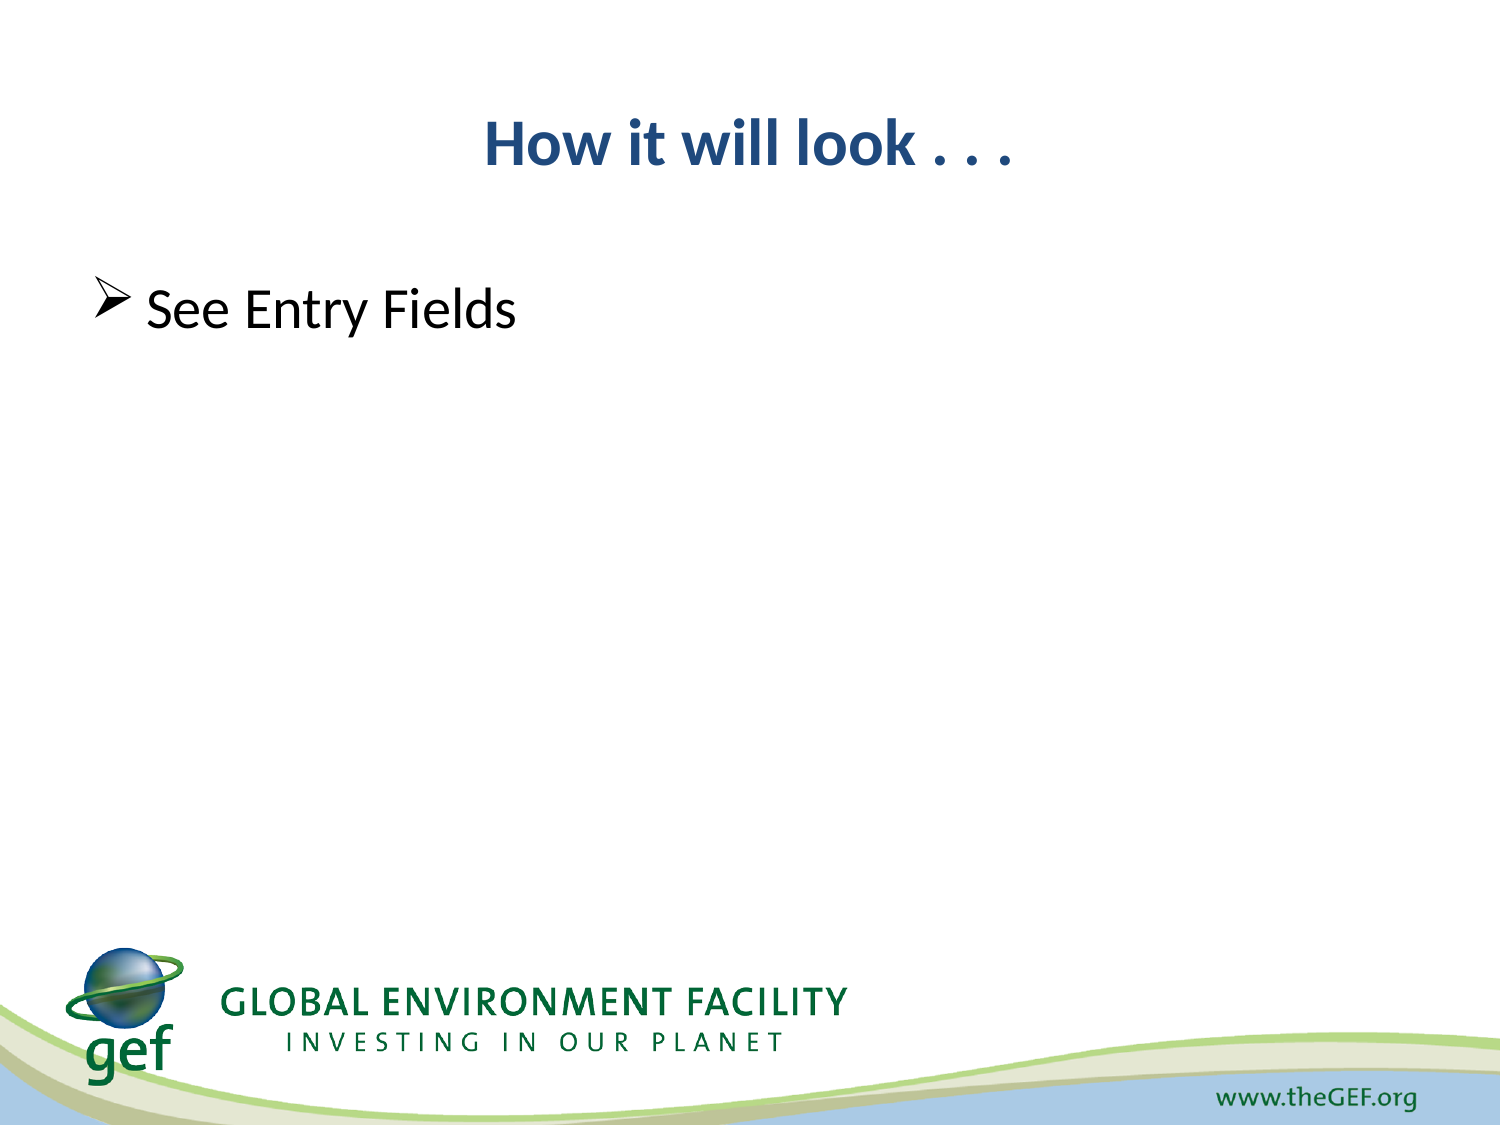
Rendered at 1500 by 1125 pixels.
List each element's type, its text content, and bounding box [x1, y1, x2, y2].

title How it will look . . . [74, 44, 1426, 233]
picture [0, 920, 1500, 1125]
list See Entry Fields [74, 262, 1426, 938]
